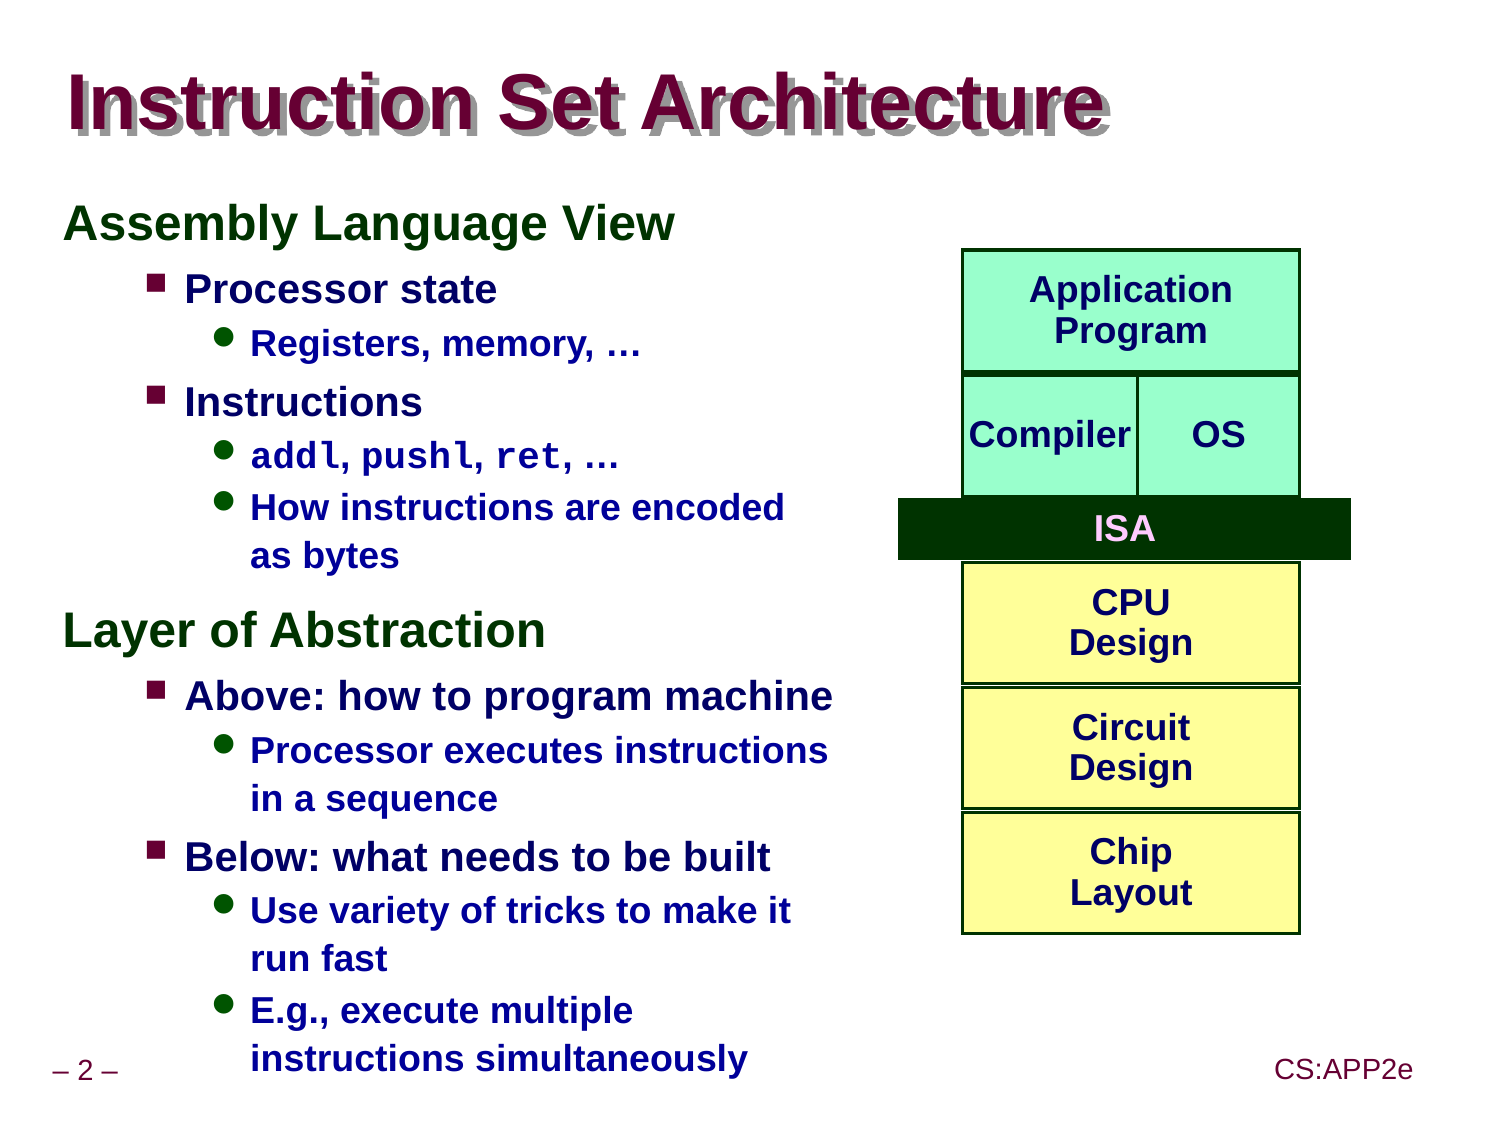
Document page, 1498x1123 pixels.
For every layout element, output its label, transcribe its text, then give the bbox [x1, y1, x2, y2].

title Instruction Set Architecture [66, 40, 1495, 169]
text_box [899, 249, 1351, 934]
list Assembly Language View Processor state Registers, memory, … Instructions addl, pushl, ret, … How instructions are encoded as bytes Layer of Abstraction Above: how to program machine Processor executes instructions in a sequence Below: what needs to be built Use variety of tricks to make it run fast E.g., execute multiple instructions simultaneously [47, 187, 851, 1056]
